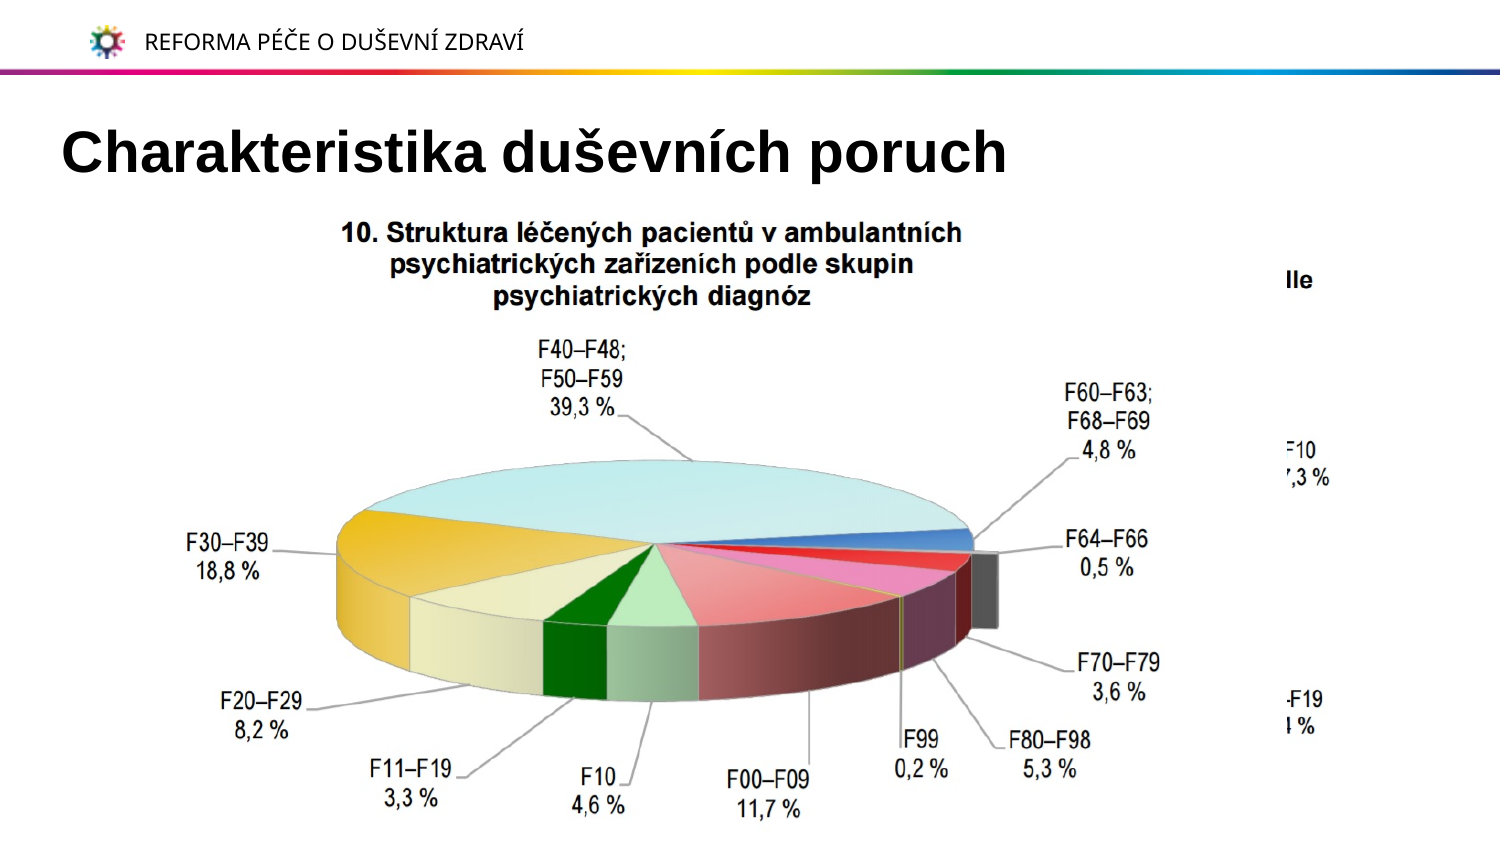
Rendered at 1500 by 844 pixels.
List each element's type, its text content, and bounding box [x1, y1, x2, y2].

title Charakteristika duševních poruch [46, 78, 1121, 220]
picture [0, 67, 1500, 75]
picture [97, 189, 1475, 844]
picture [90, 25, 125, 59]
